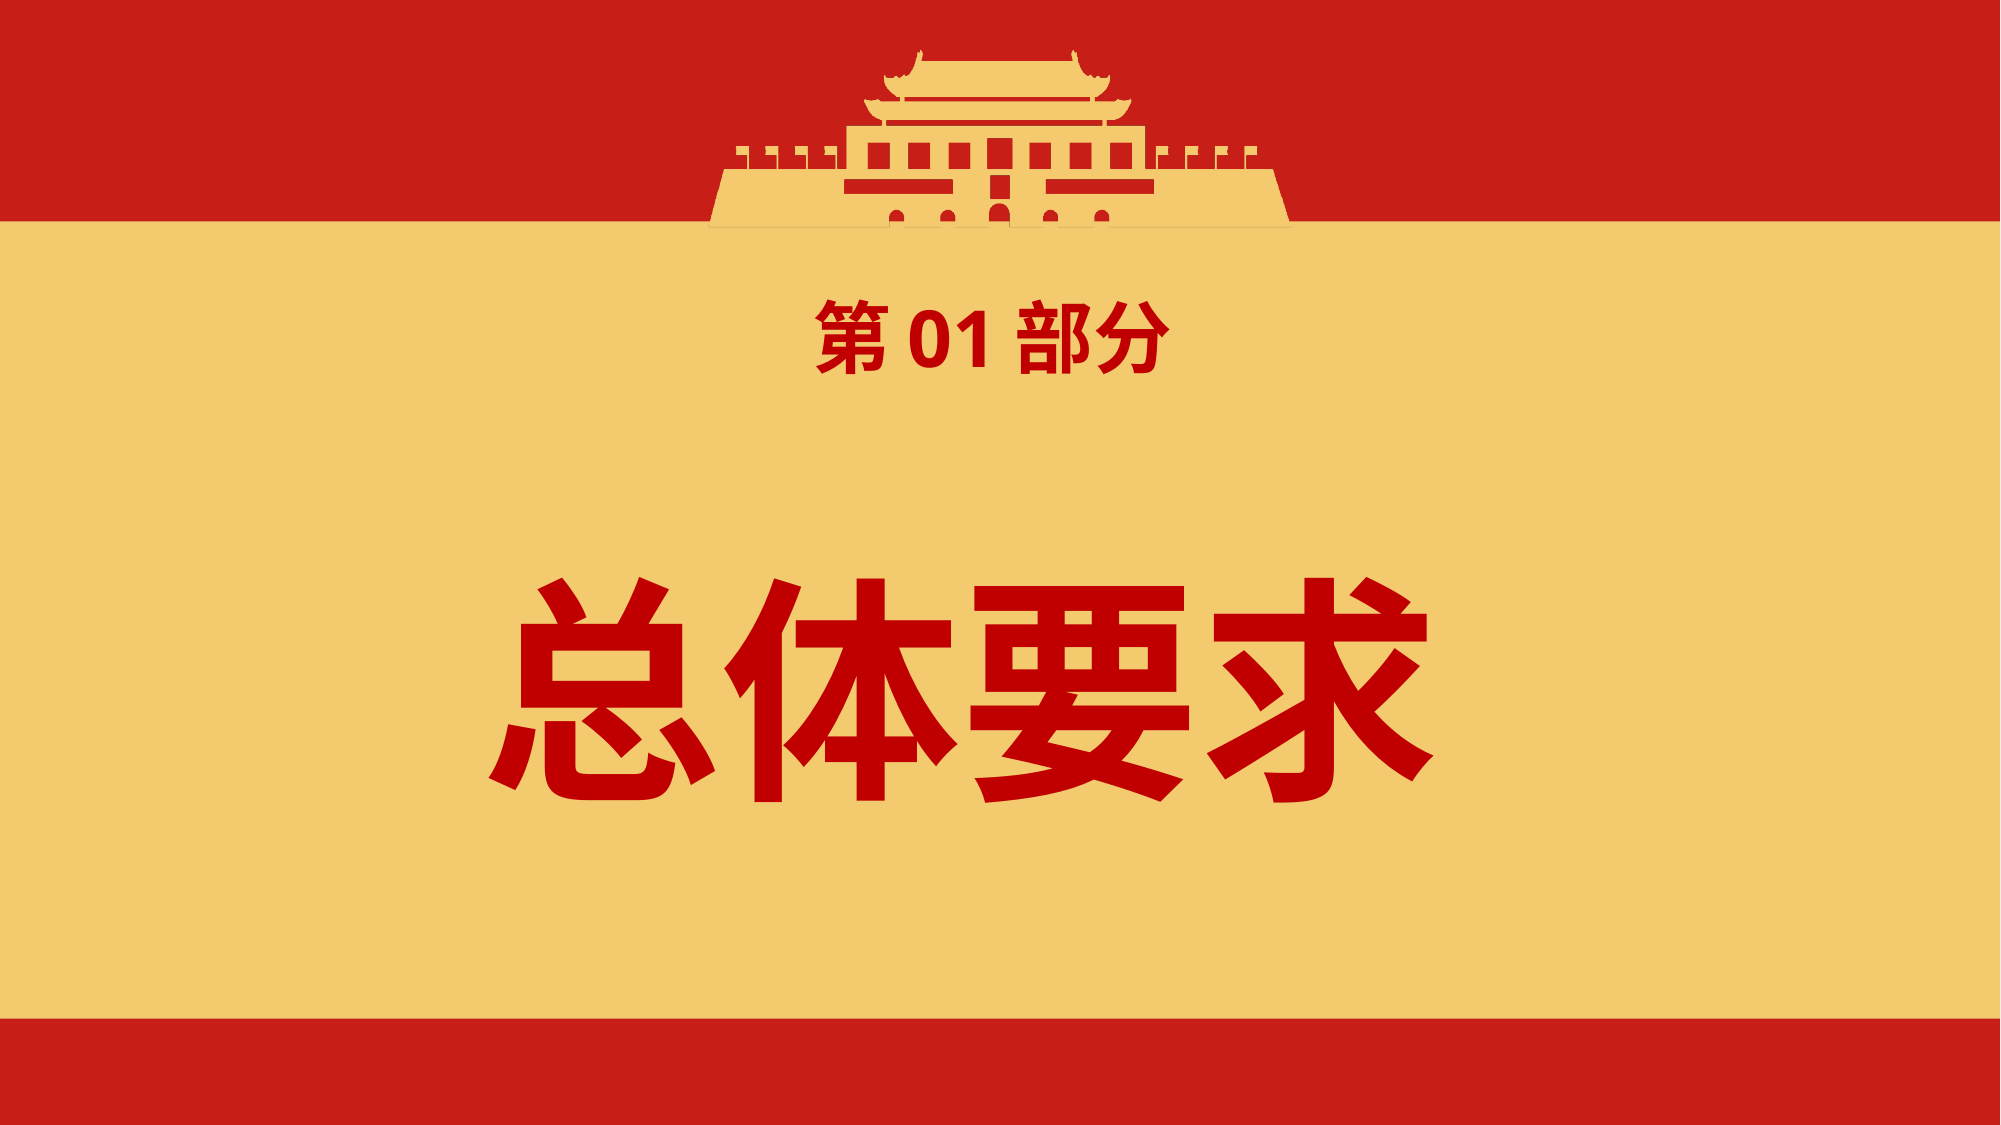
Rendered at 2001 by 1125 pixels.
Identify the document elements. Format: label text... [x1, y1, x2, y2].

title 第01部分 [797, 291, 1203, 470]
picture [676, 0, 1324, 327]
list 总体要求 [466, 534, 1534, 836]
